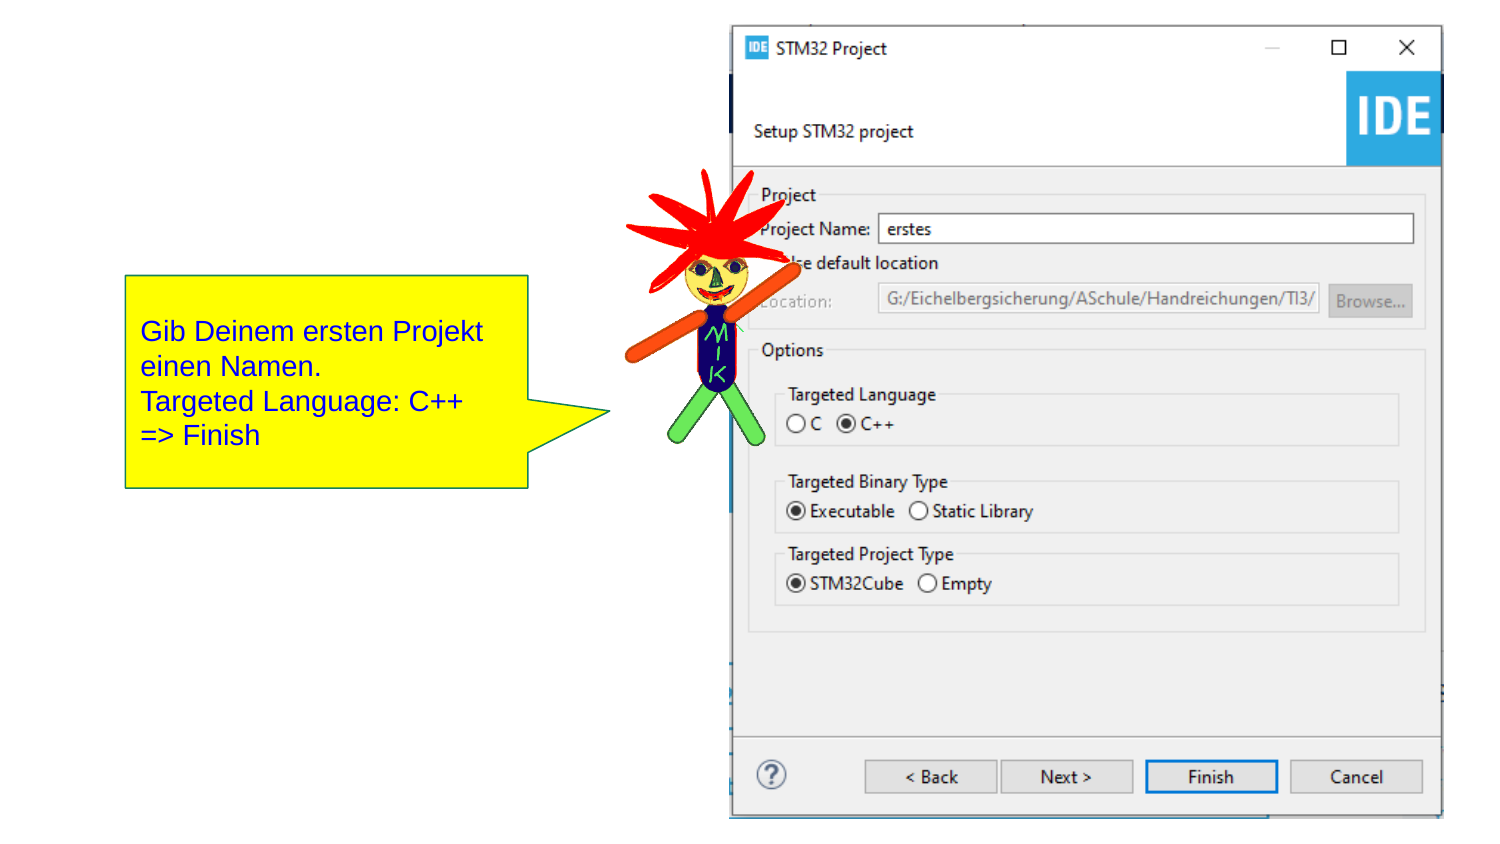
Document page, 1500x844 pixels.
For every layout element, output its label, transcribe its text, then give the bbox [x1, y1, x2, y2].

text_box Gib Deinem ersten Projekt einen Namen. Targeted Language: C++ => Finish [125, 275, 600, 489]
picture [605, 24, 1444, 819]
